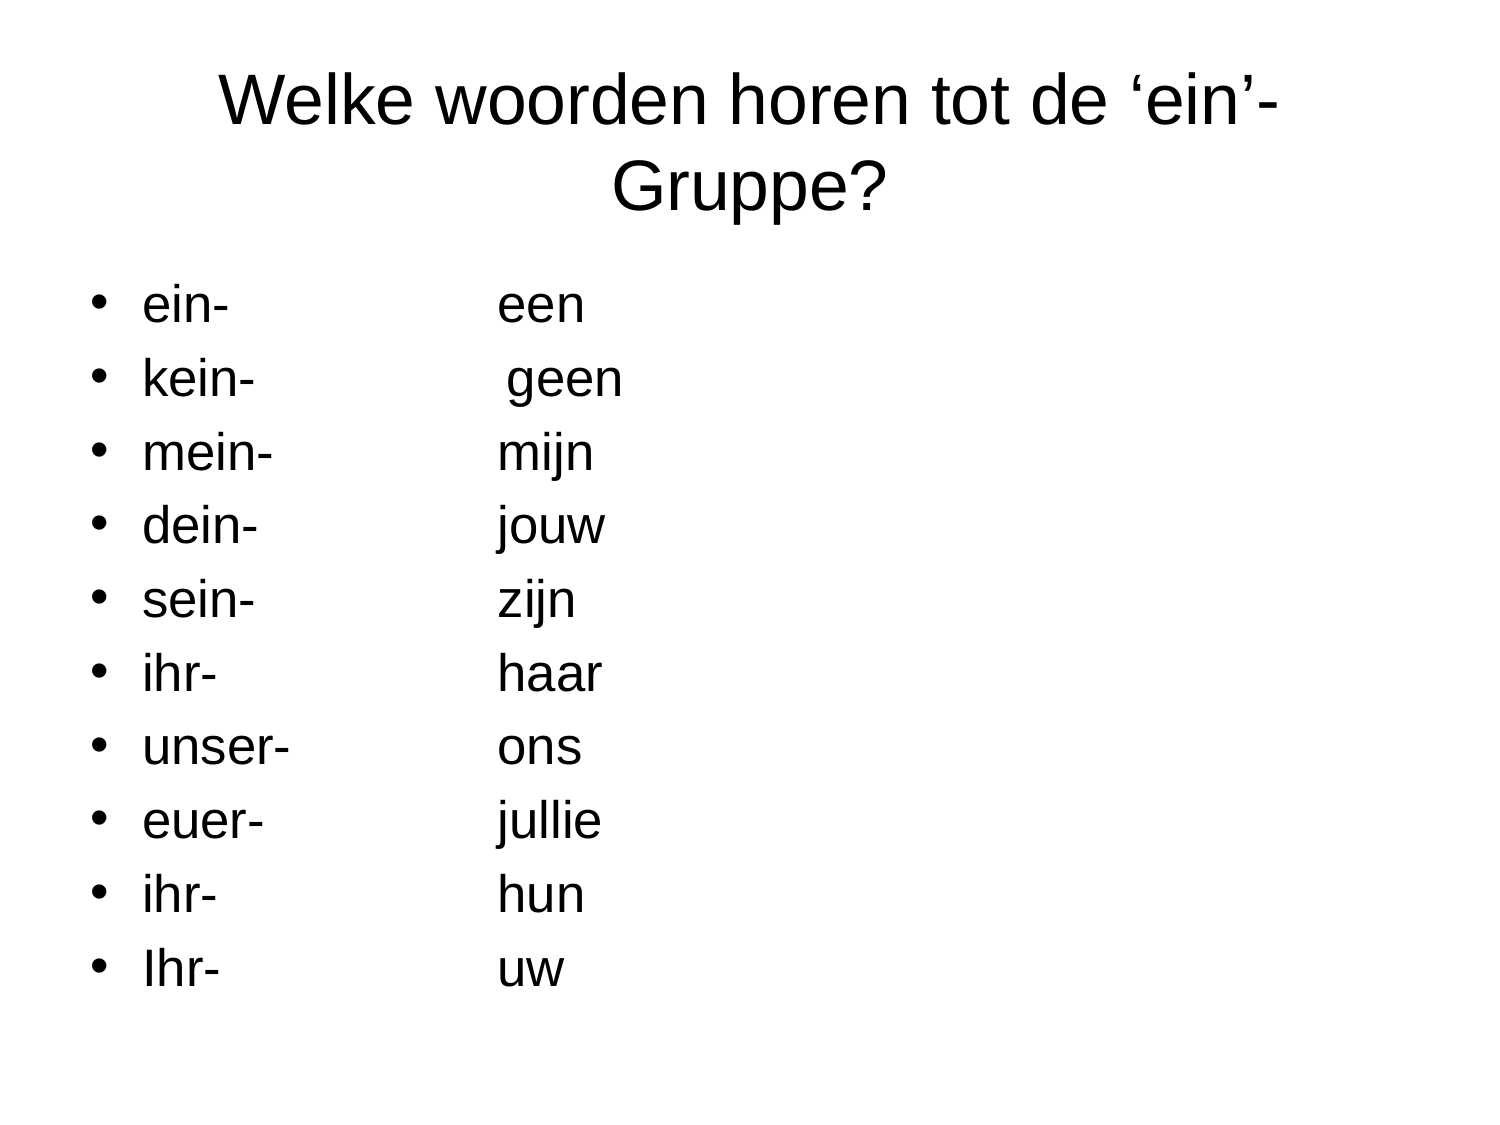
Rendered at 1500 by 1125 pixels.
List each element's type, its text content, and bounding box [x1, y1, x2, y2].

list ein- een kein- geen mein- mijn dein- jouw sein- zijn ihr- haar unser- ons euer- jullie ihr- hun Ihr- uw [75, 262, 1425, 1005]
title Welke woorden horen tot de ‘ein’-Gruppe? [75, 45, 1425, 233]
